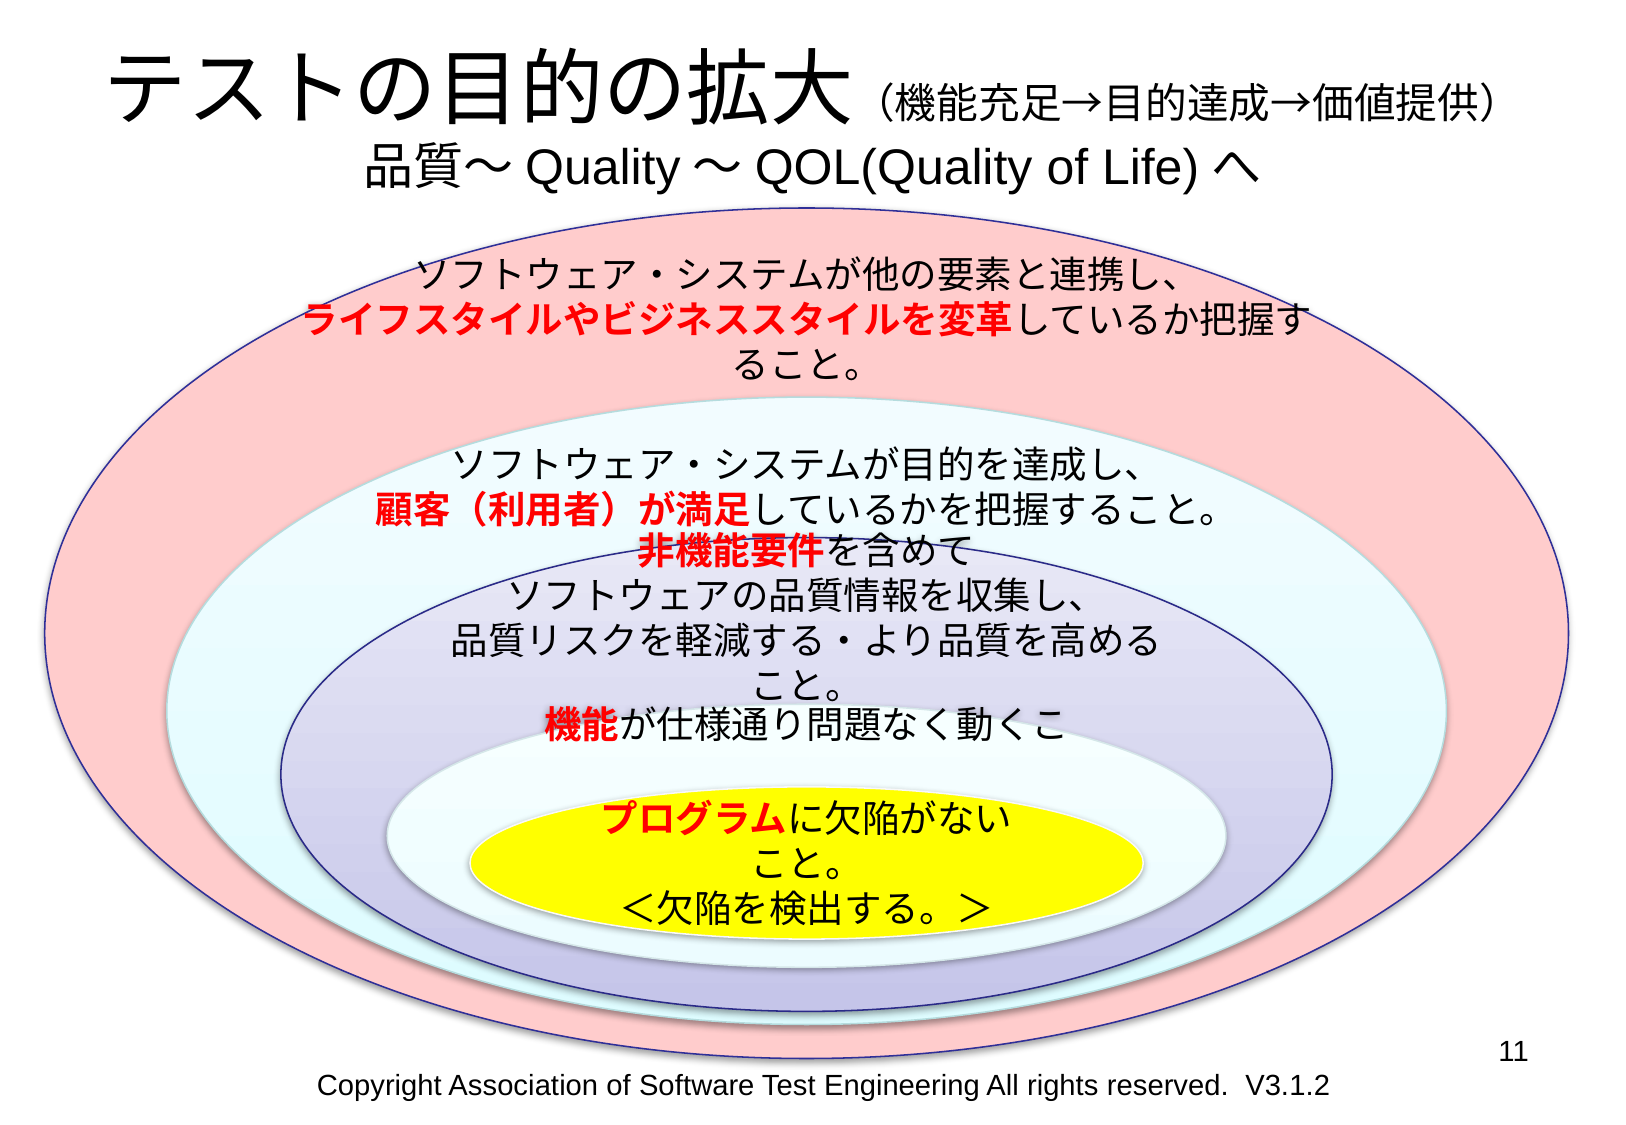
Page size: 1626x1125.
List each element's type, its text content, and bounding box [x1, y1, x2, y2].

text_box プログラムに欠陥がないこと。 ＜欠陥を検出する。＞ [469, 786, 1145, 940]
text_box 非機能要件を含めて ソフトウェアの品質情報を収集し、 品質リスクを軽減する・より品質を高めること。 [280, 536, 1333, 1013]
footer Copyright Association of Software Test Engineering All rights reserved. V3.1.2 [233, 1058, 1164, 1103]
slide_number 11 [1164, 1024, 1544, 1103]
title テストの目的の拡大（機能充足→目的達成→価値提供） 品質～Quality～QOL(Quality of Life)へ [80, 13, 1544, 217]
text_box ソフトウェア・システムが他の要素と連携し、 ライフスタイルやビジネススタイルを変革しているか把握すること。 [43, 217, 1570, 1060]
text_box ソフトウェア・システムが目的を達成し、 顧客（利用者）が満足しているかを把握すること。 [166, 396, 1448, 1026]
text_box 機能が仕様通り問題なく動くこと。 [386, 703, 1227, 969]
